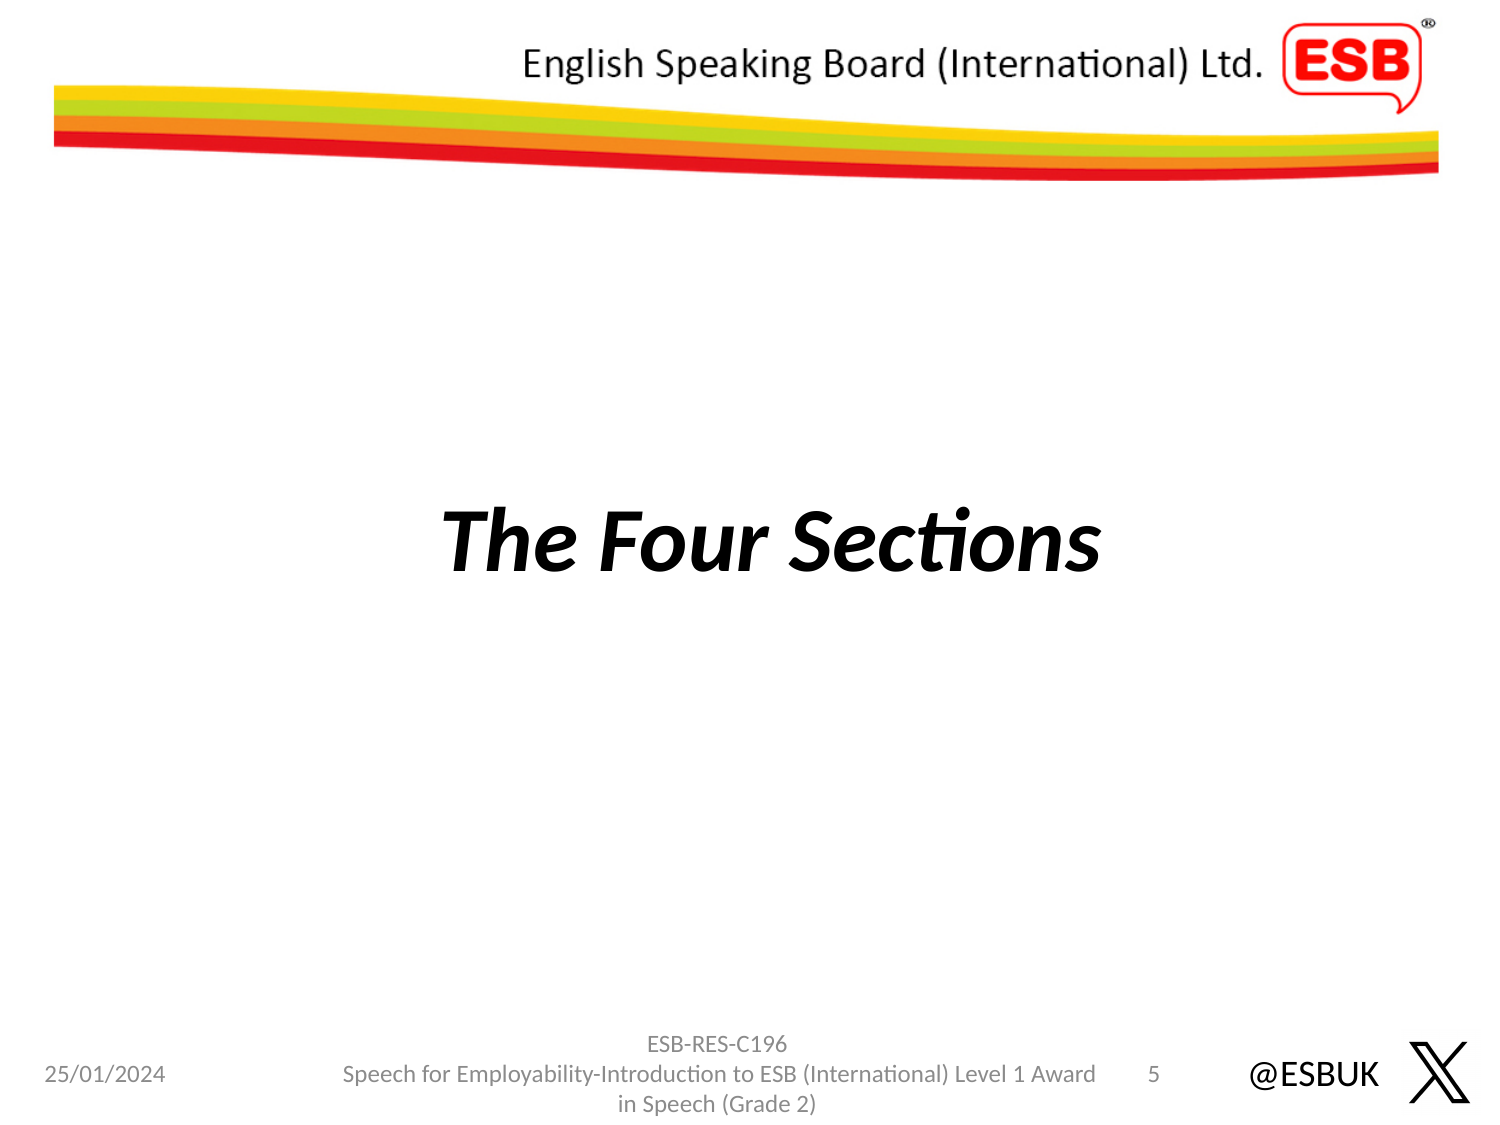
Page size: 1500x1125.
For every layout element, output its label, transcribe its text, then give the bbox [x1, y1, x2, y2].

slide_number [29, 1042, 324, 1103]
slide_number 5 [930, 1042, 1176, 1103]
picture [0, 0, 1500, 189]
title The Four Sections [123, 432, 1418, 650]
footer ESB-RES-C196 Speech for Employability-Introduction to ESB (International) Level 1 Award in Speech (Grade 2) [324, 1042, 930, 1103]
picture [1400, 1029, 1481, 1116]
